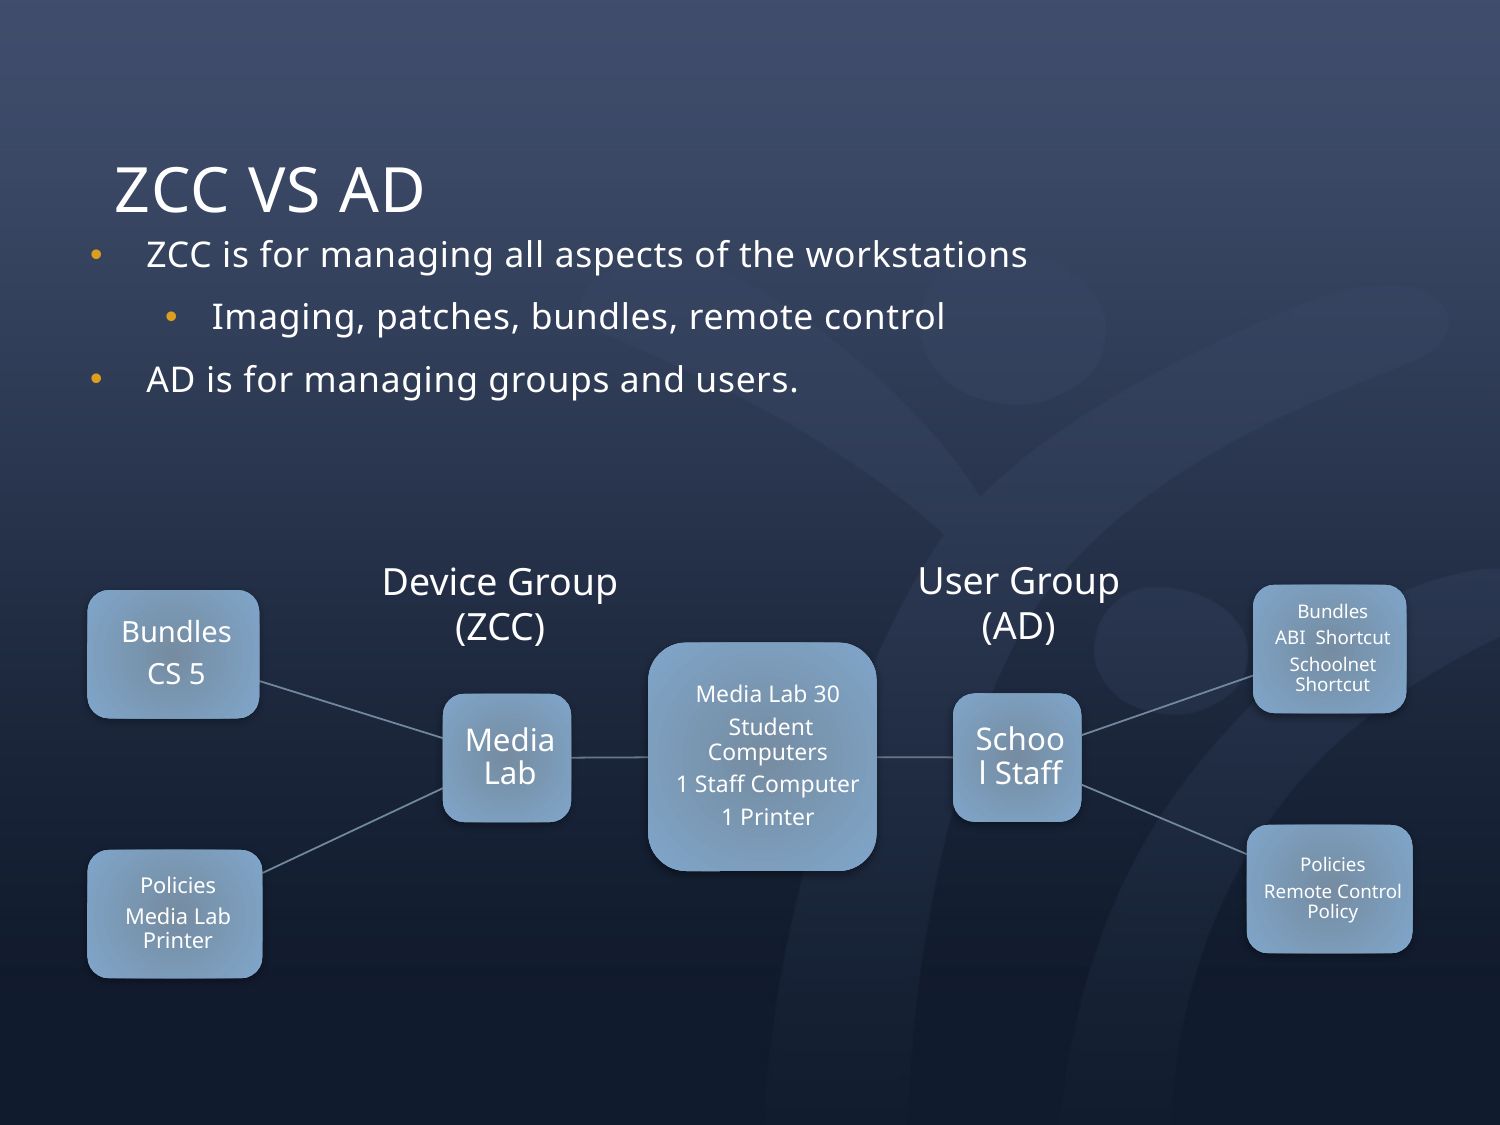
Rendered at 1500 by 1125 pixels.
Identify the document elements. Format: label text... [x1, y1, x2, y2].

picture [0, 0, 1500, 1125]
list ZCC is for managing all aspects of the workstations Imaging, patches, bundles, remote control AD is for managing groups and users. [75, 224, 1425, 588]
title ZCC vs AD [99, 45, 1400, 224]
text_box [87, 299, 1438, 1125]
